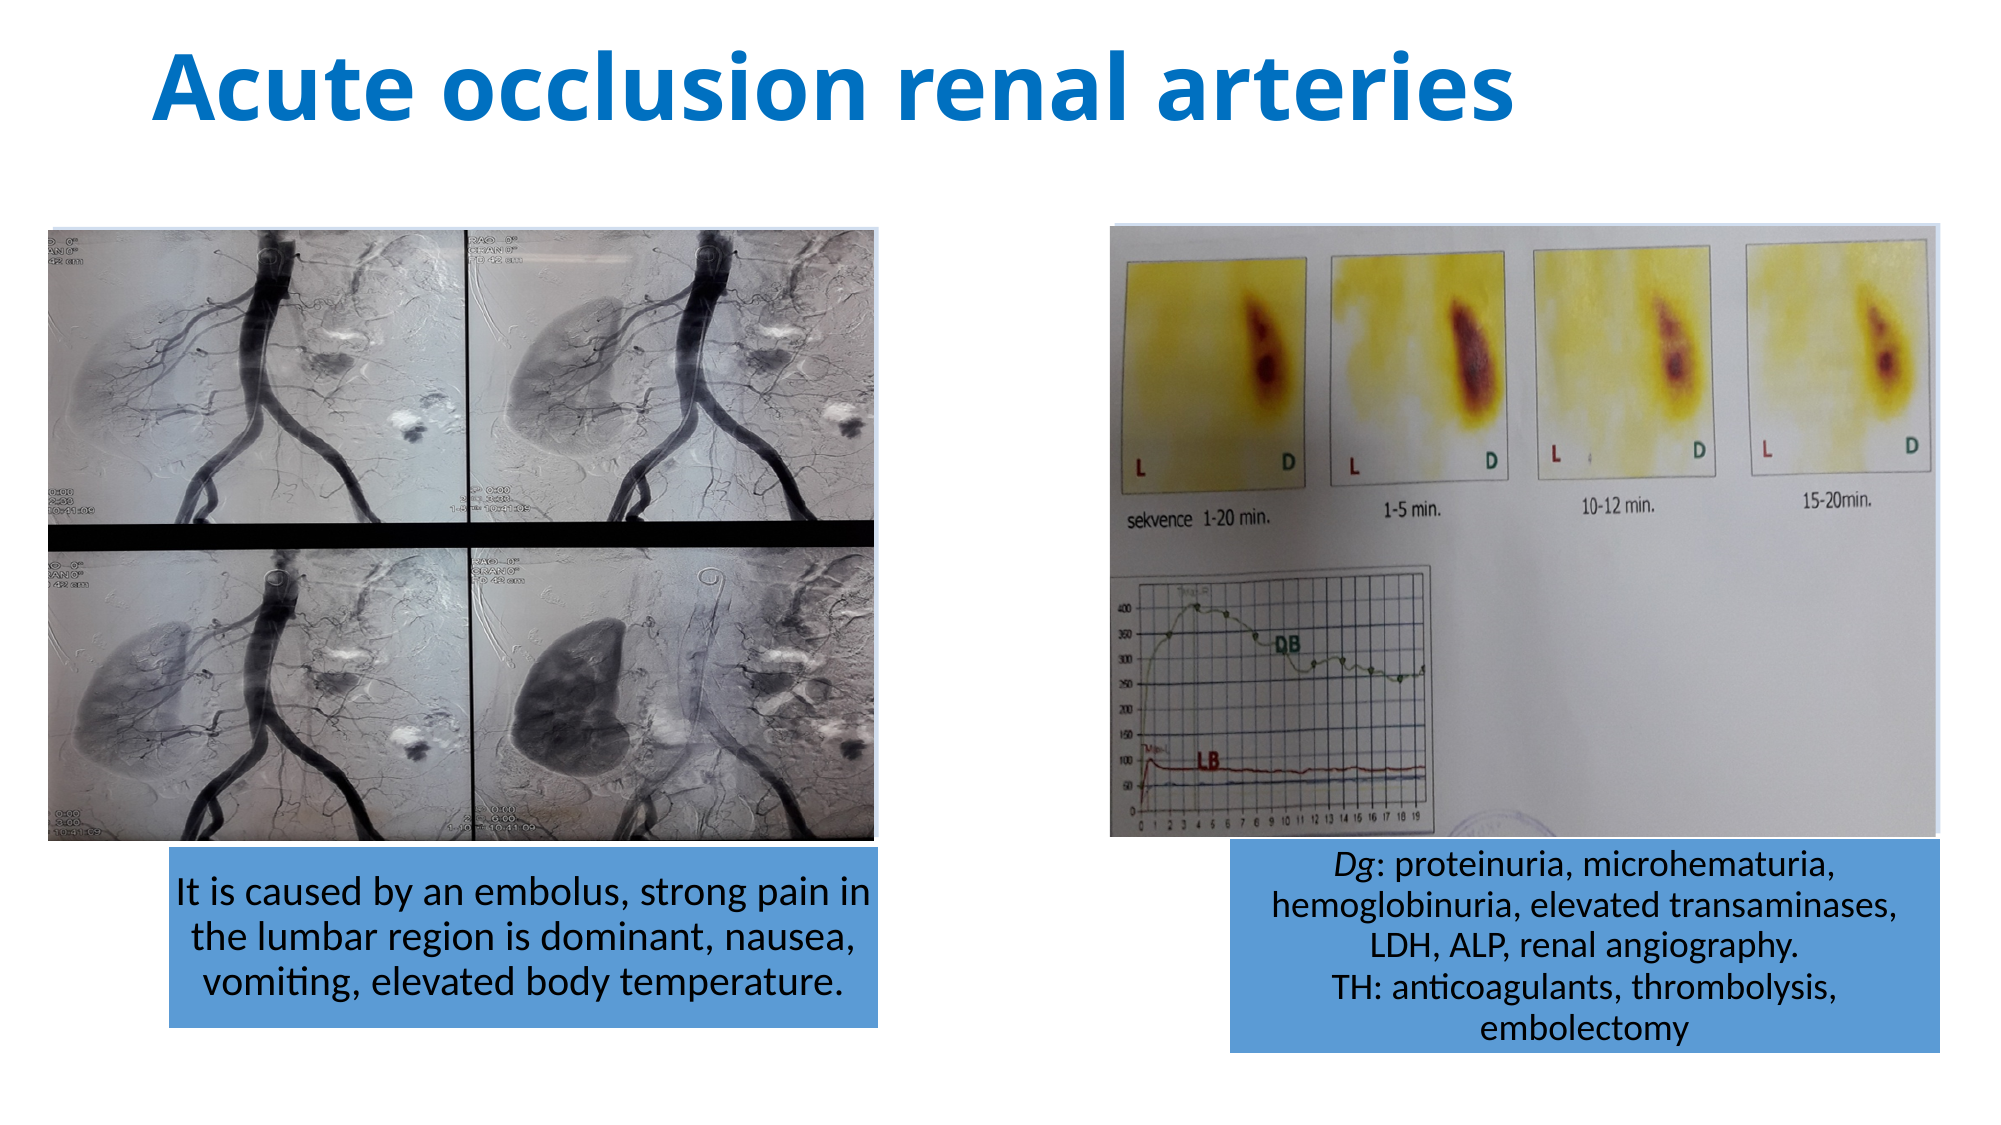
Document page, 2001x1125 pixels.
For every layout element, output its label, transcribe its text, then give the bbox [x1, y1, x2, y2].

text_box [43, 197, 1952, 1055]
title Acute occlusion renal arteries [137, 26, 1863, 155]
